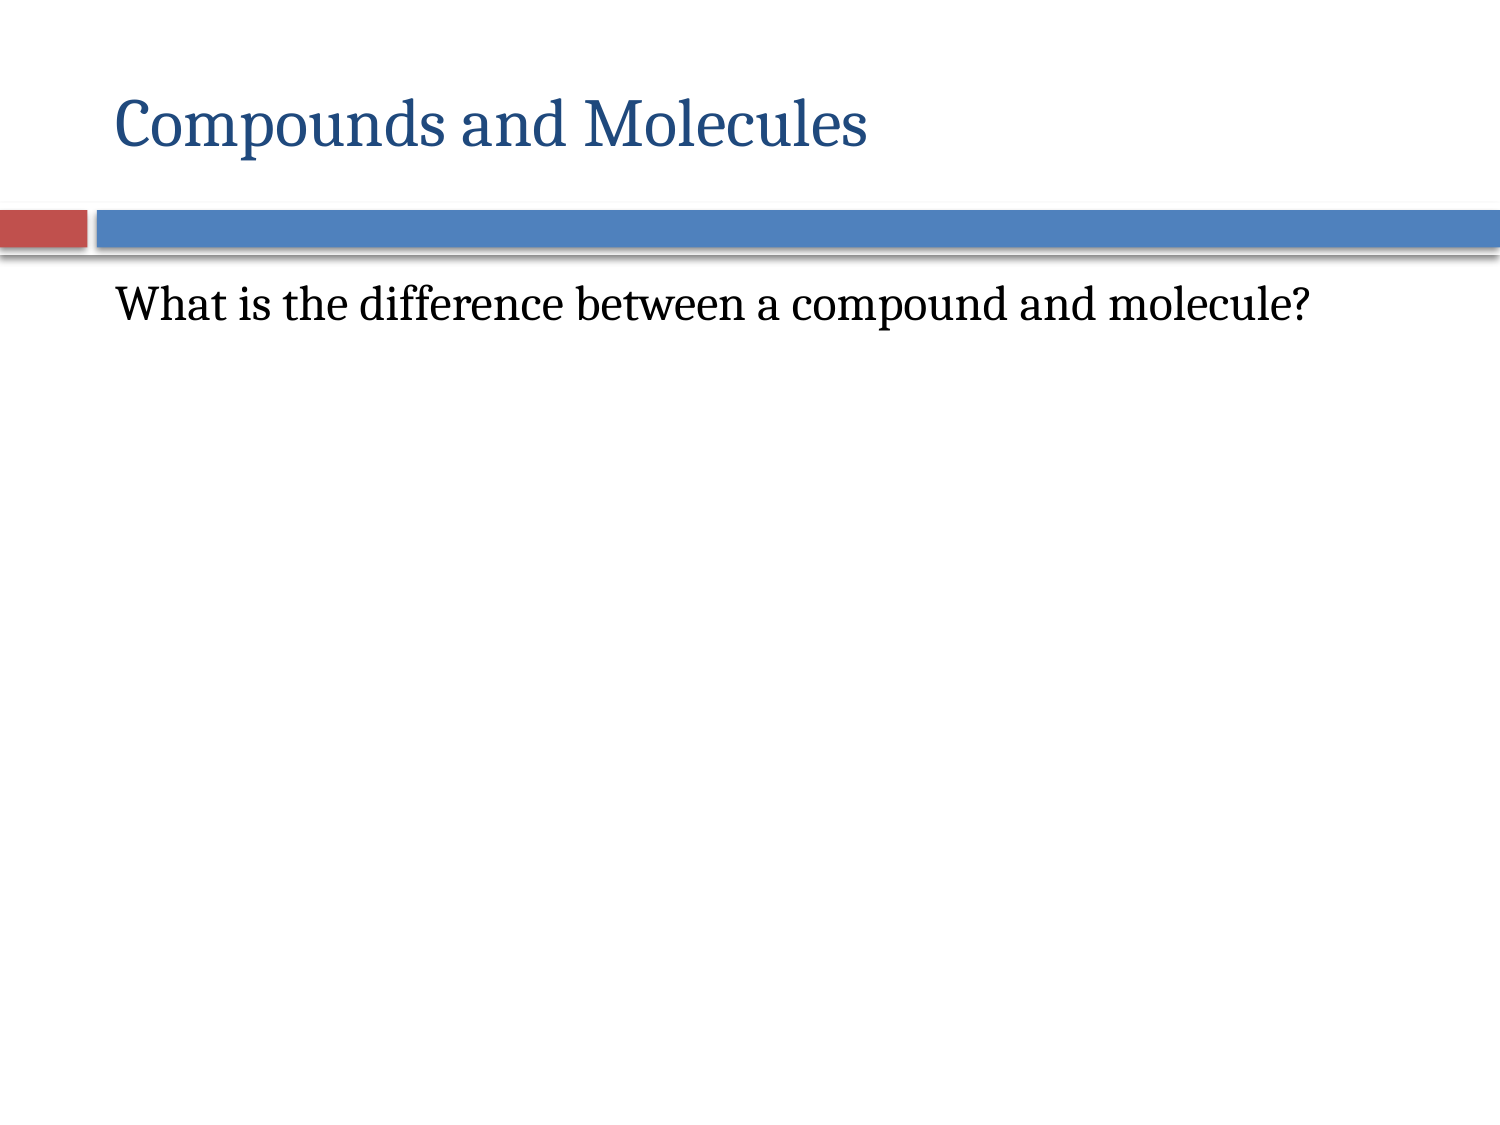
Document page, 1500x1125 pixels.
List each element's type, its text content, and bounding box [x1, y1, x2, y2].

list What is the difference between a compound and molecule? [100, 262, 1438, 1000]
title Compounds and Molecules [100, 37, 1438, 200]
